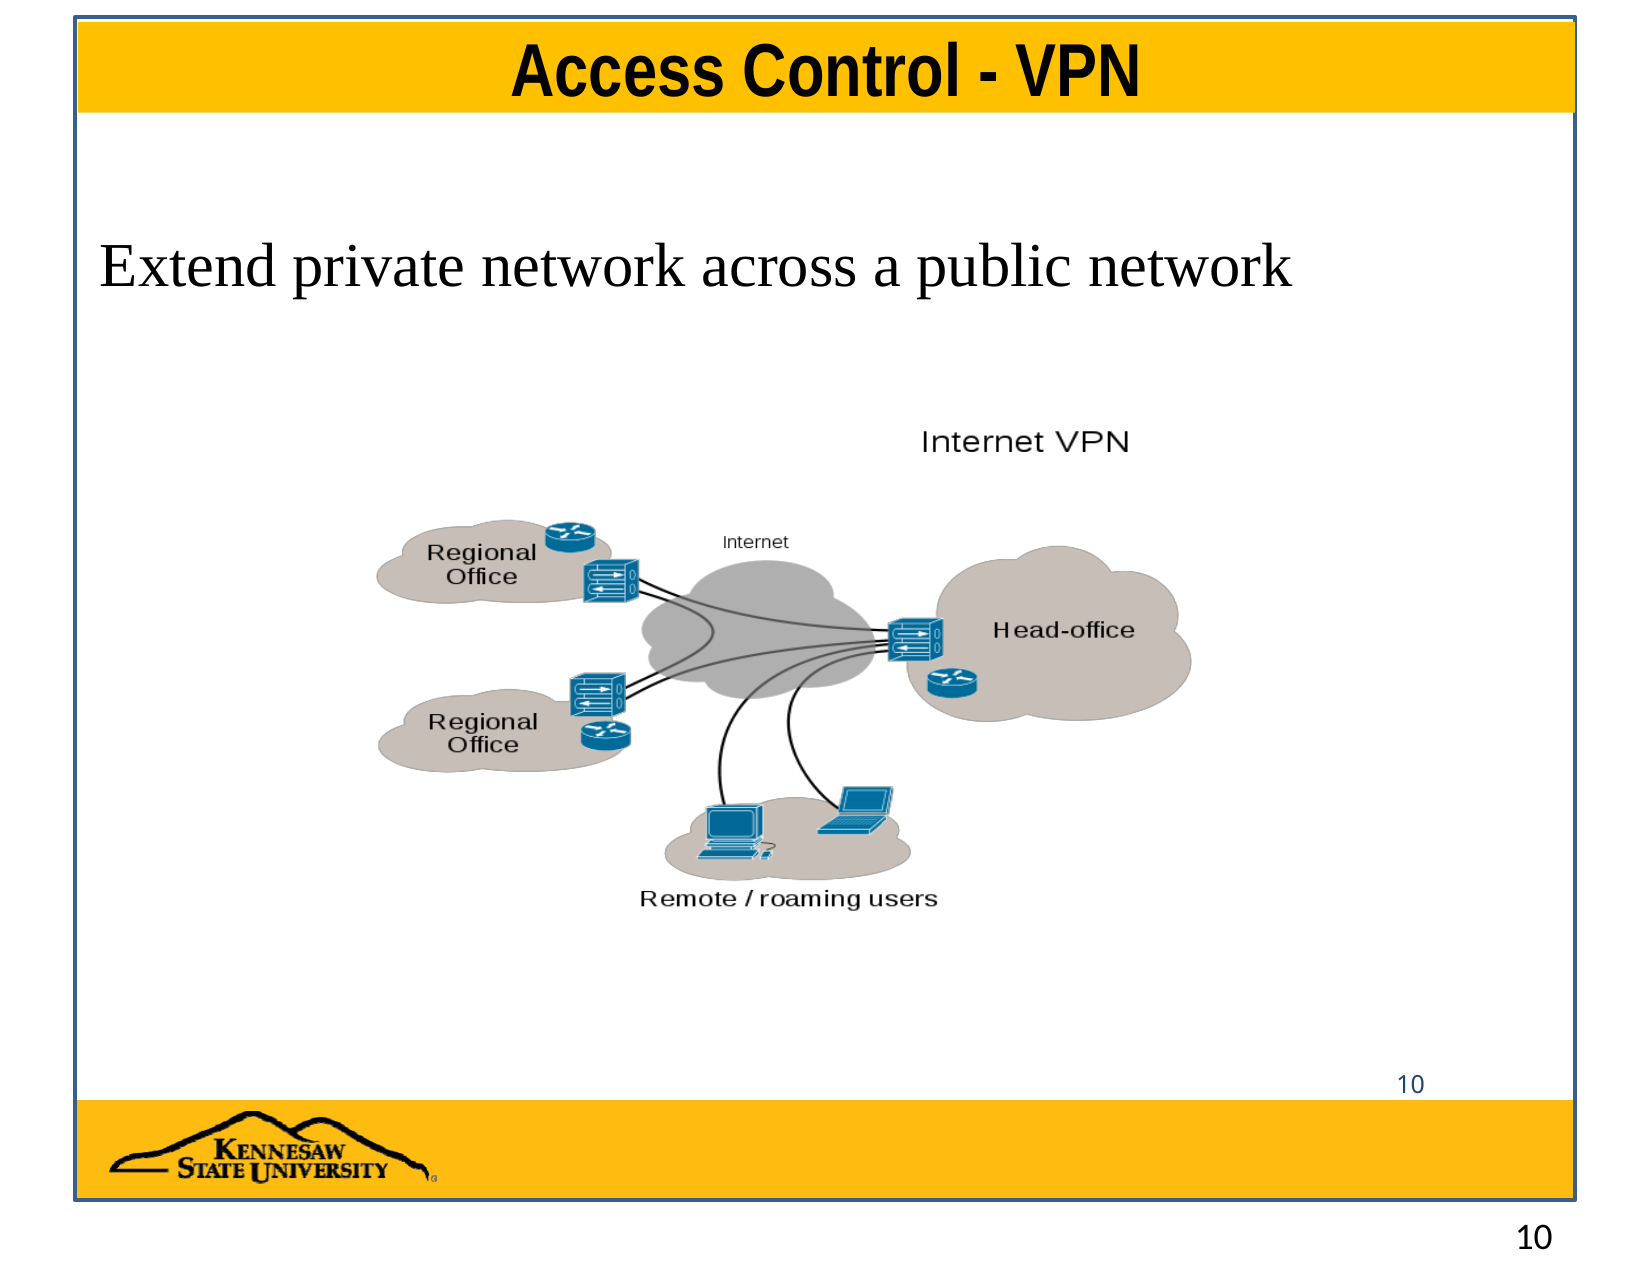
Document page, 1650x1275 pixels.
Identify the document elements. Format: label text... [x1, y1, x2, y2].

title Access Control - VPN [77, 21, 1575, 113]
list Extend private network across a public network [99, 223, 1550, 300]
picture [349, 416, 1217, 926]
slide_number 10 [1299, 1042, 1425, 1103]
picture [108, 1111, 437, 1184]
